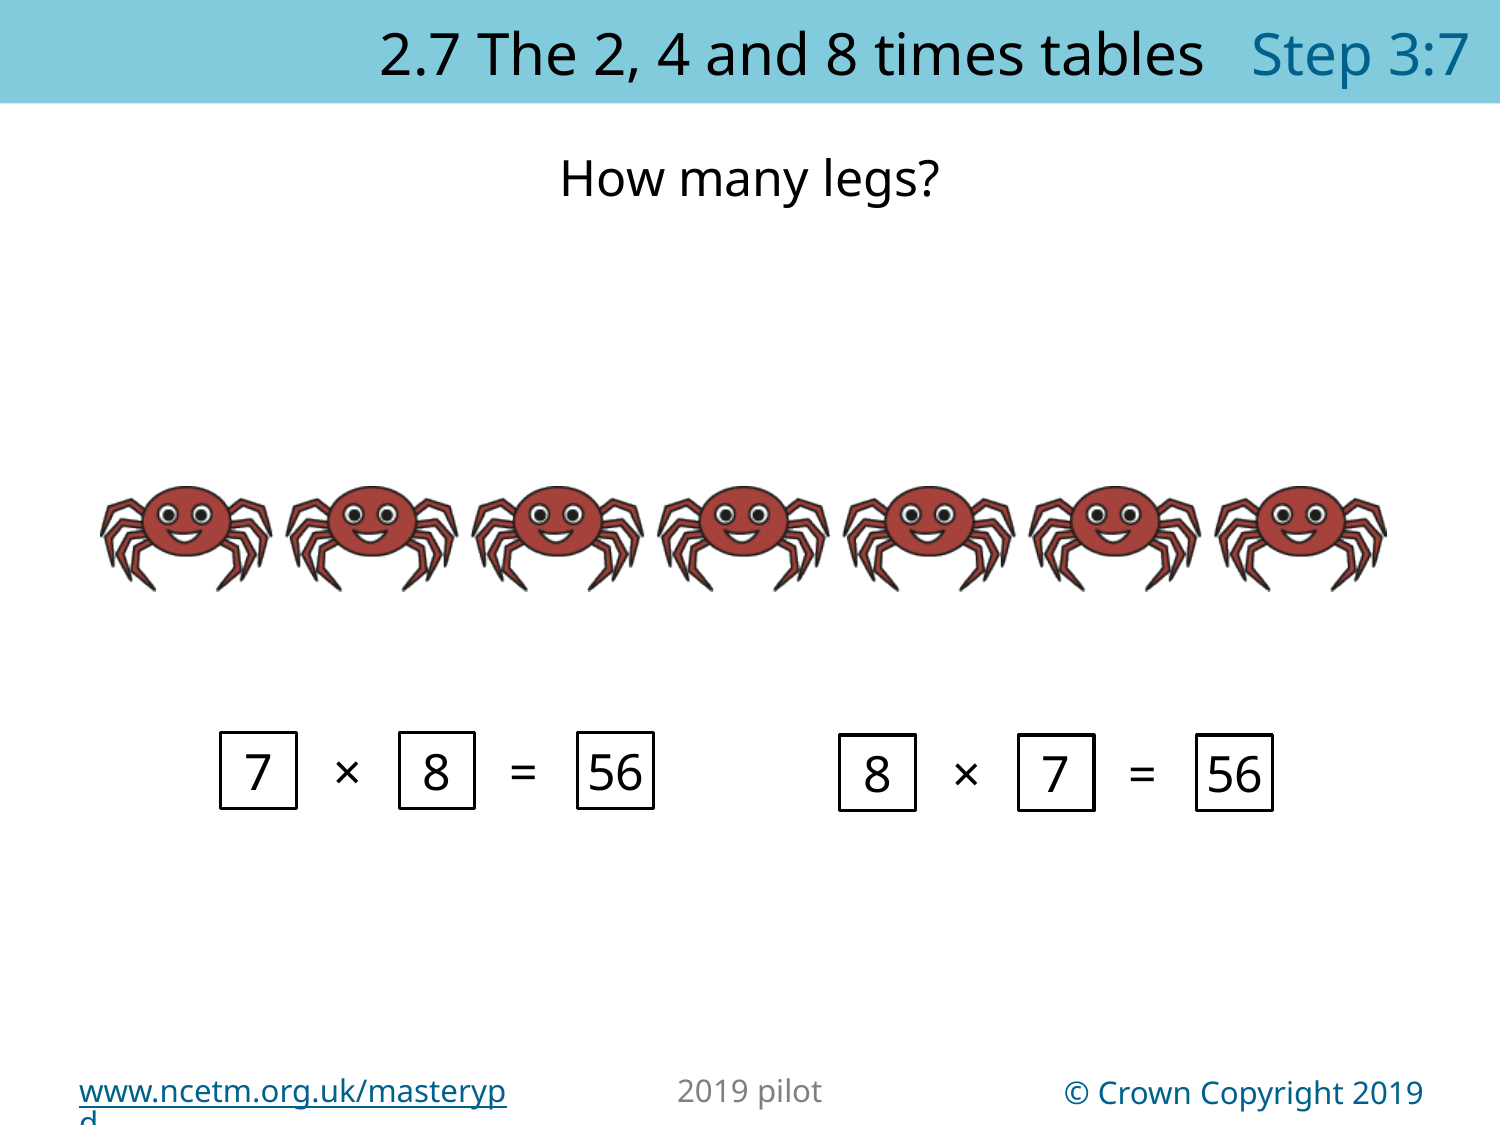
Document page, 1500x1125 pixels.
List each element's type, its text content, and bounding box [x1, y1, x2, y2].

text_box 56 [572, 732, 577, 808]
text_box [839, 735, 916, 811]
text_box [1196, 735, 1273, 811]
picture [100, 486, 1387, 592]
text_box = [494, 732, 554, 808]
text_box [399, 732, 475, 809]
text_box How many legs? [545, 139, 955, 215]
text_box [577, 732, 654, 809]
list 2.7 The 2, 4 and 8 times tables Step 3:7 [0, 0, 1500, 104]
text_box 56 [1191, 735, 1196, 810]
text_box = [1113, 735, 1173, 810]
text_box × [937, 735, 997, 810]
text_box × [318, 732, 378, 808]
text_box [1018, 735, 1094, 811]
text_box 56 [1273, 735, 1279, 810]
text_box 56 [654, 732, 659, 808]
text_box [220, 732, 297, 809]
